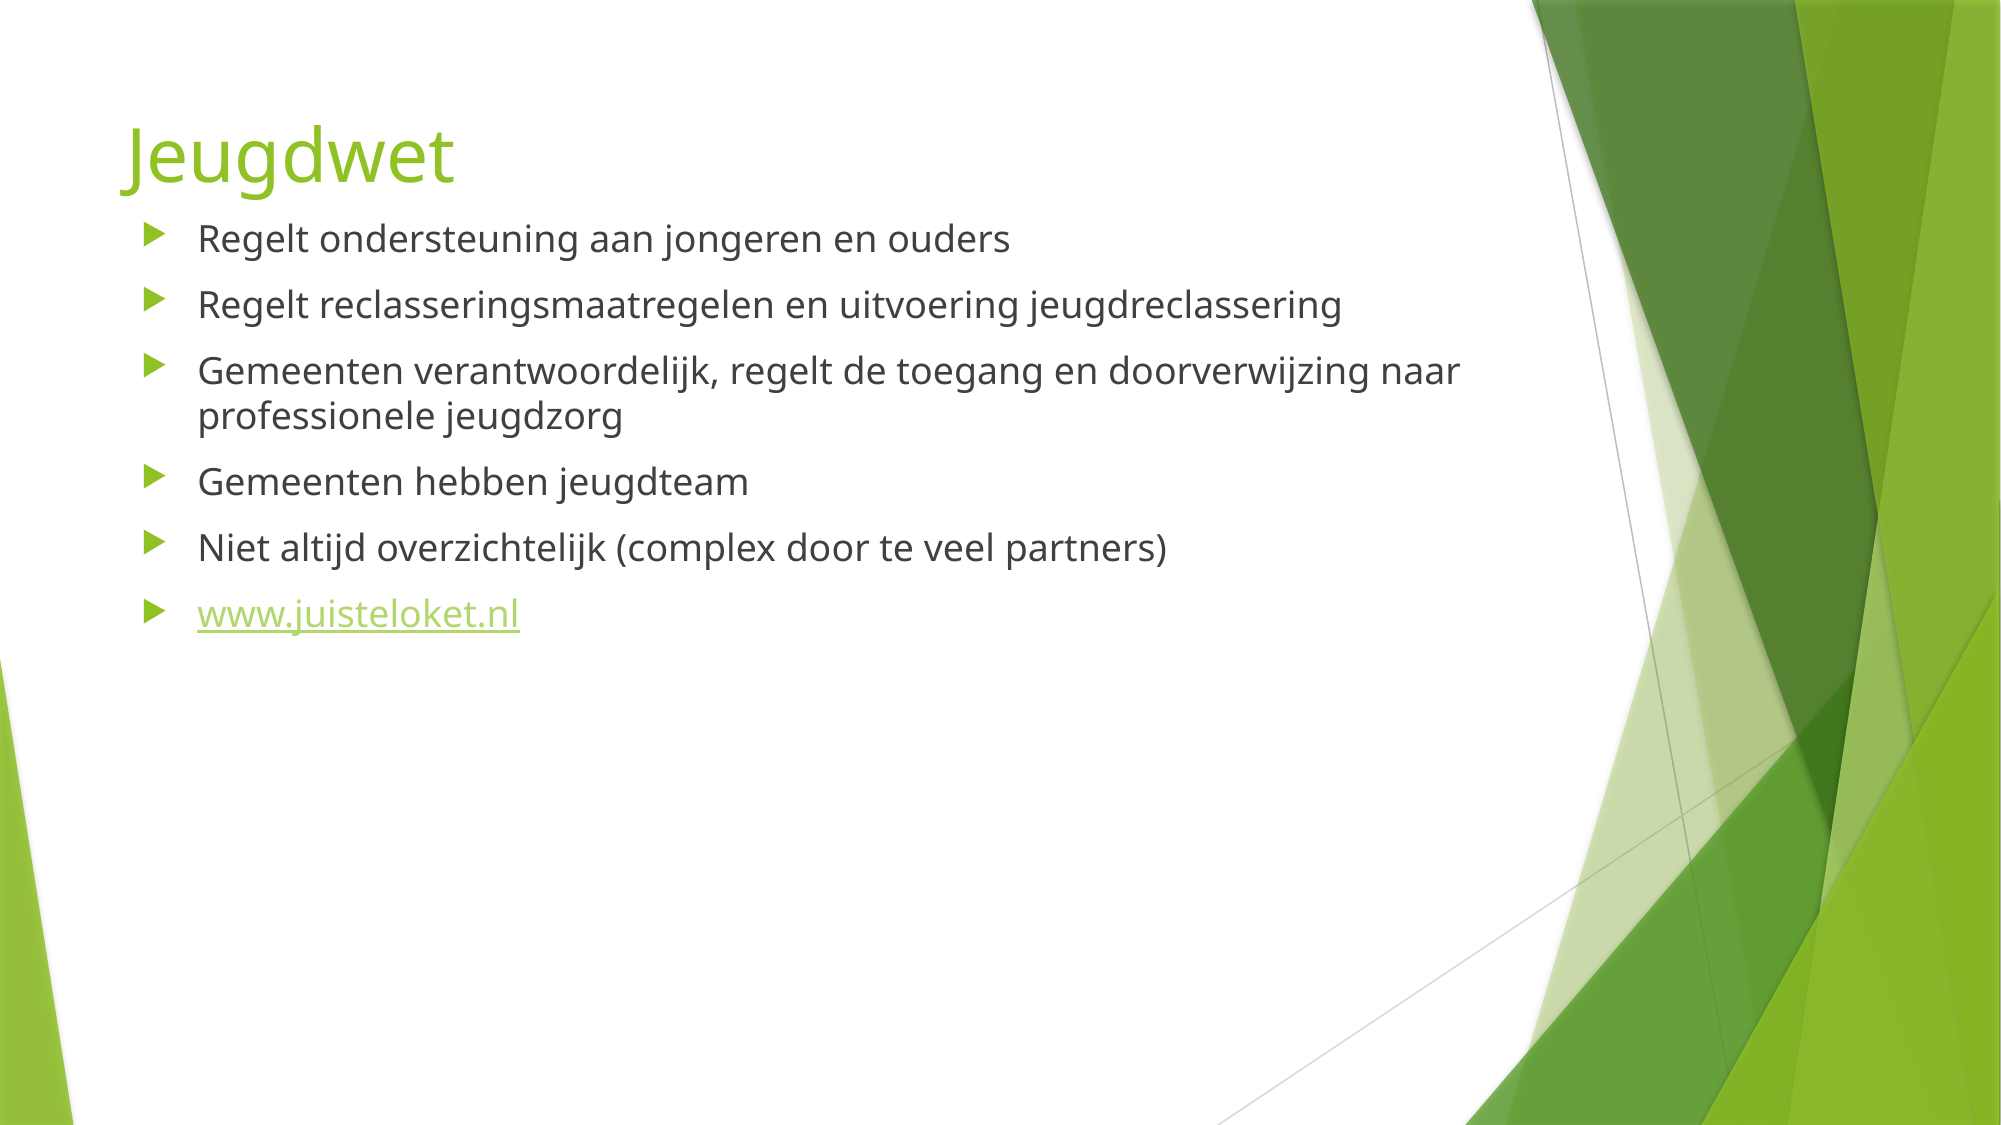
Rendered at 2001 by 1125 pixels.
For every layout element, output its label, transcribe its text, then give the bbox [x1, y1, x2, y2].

list Regelt ondersteuning aan jongeren en ouders Regelt reclasseringsmaatregelen en uitvoering jeugdreclassering Gemeenten verantwoordelijk, regelt de toegang en doorverwijzing naar professionele jeugdzorg Gemeenten hebben jeugdteam Niet altijd overzichtelijk (complex door te veel partners) www.juisteloket.nl [126, 207, 1537, 845]
title Jeugdwet [111, 99, 1522, 208]
